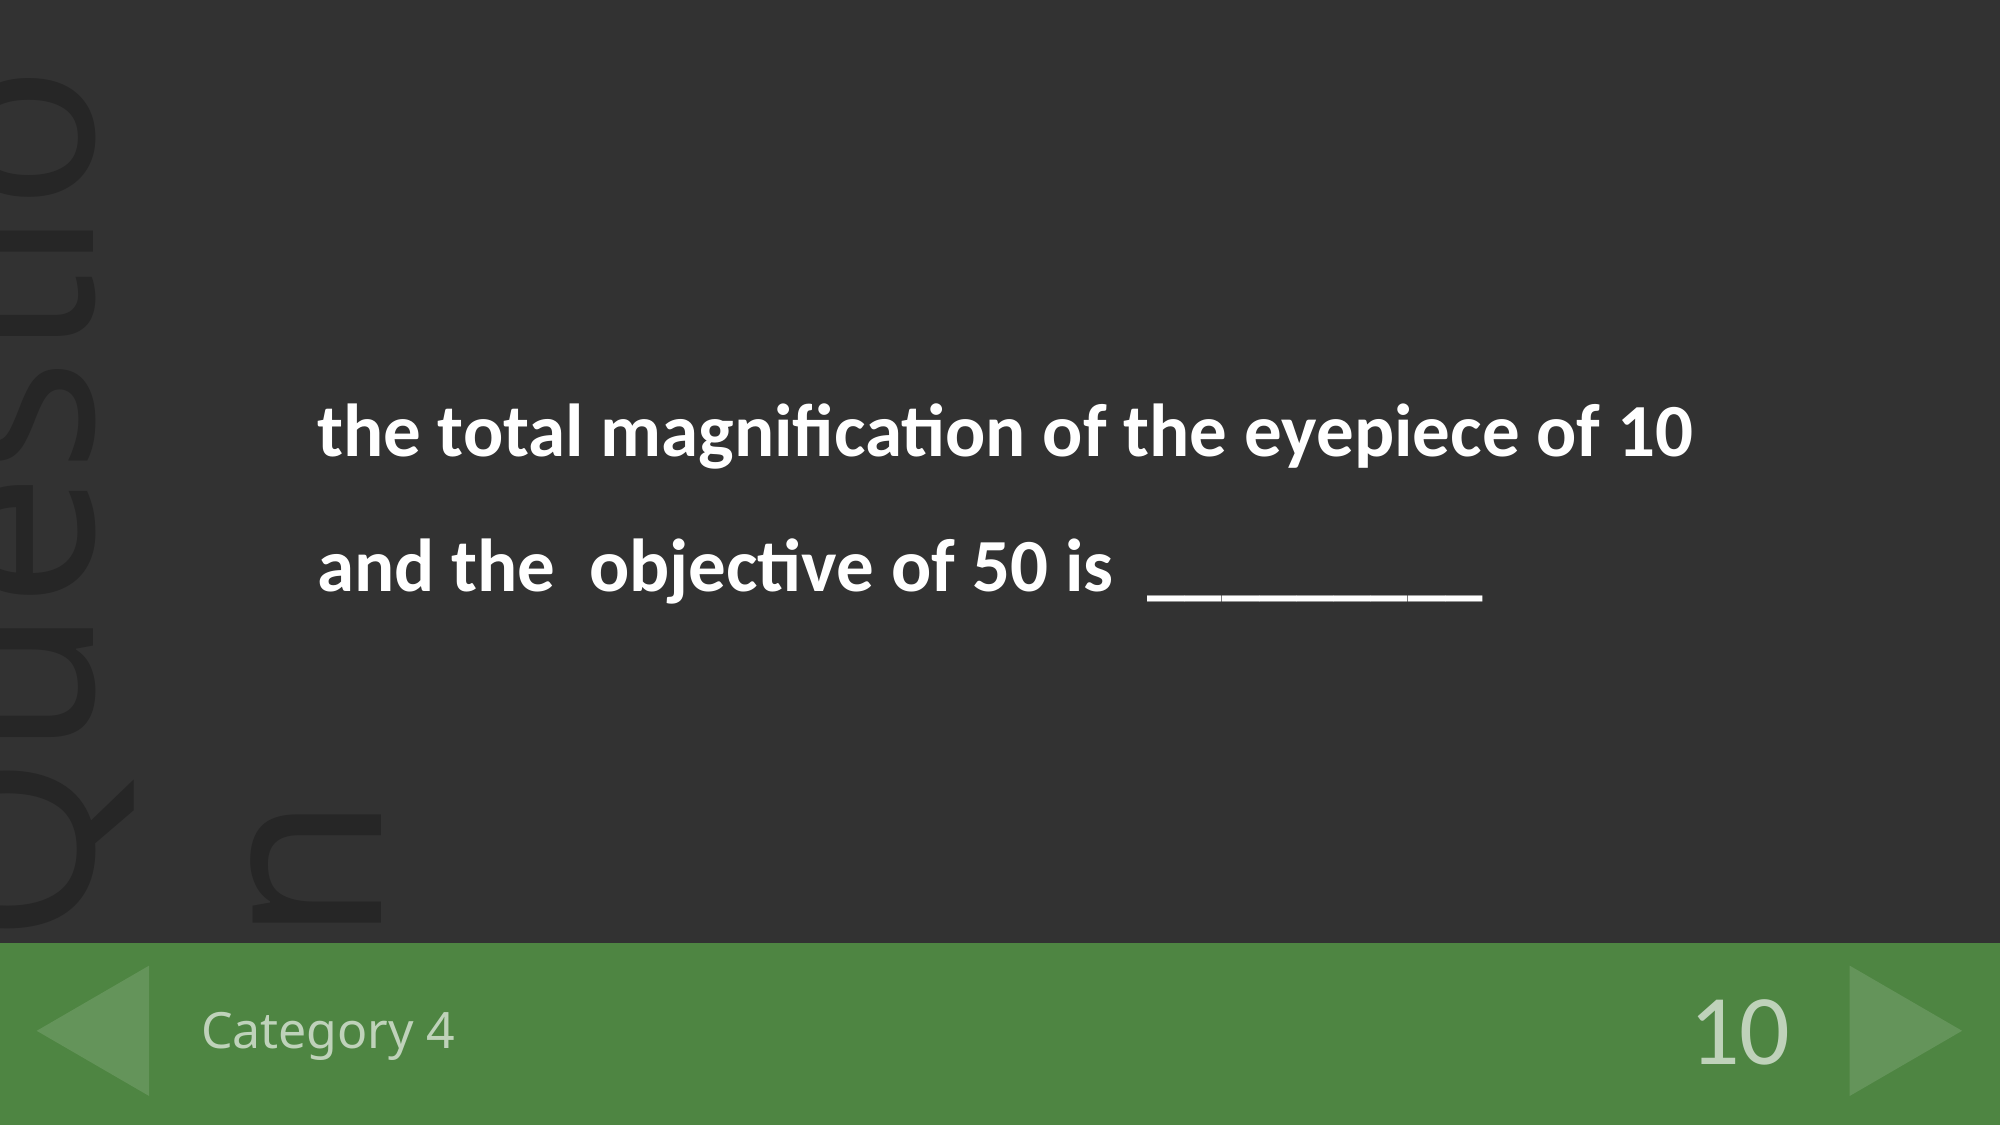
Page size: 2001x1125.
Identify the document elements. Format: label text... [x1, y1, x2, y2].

title Category 4 [185, 967, 1494, 1097]
list 10 [1494, 967, 1806, 1097]
list the total magnification of the eyepiece of 10 and the objective of 50 is _________ [302, 307, 1760, 636]
